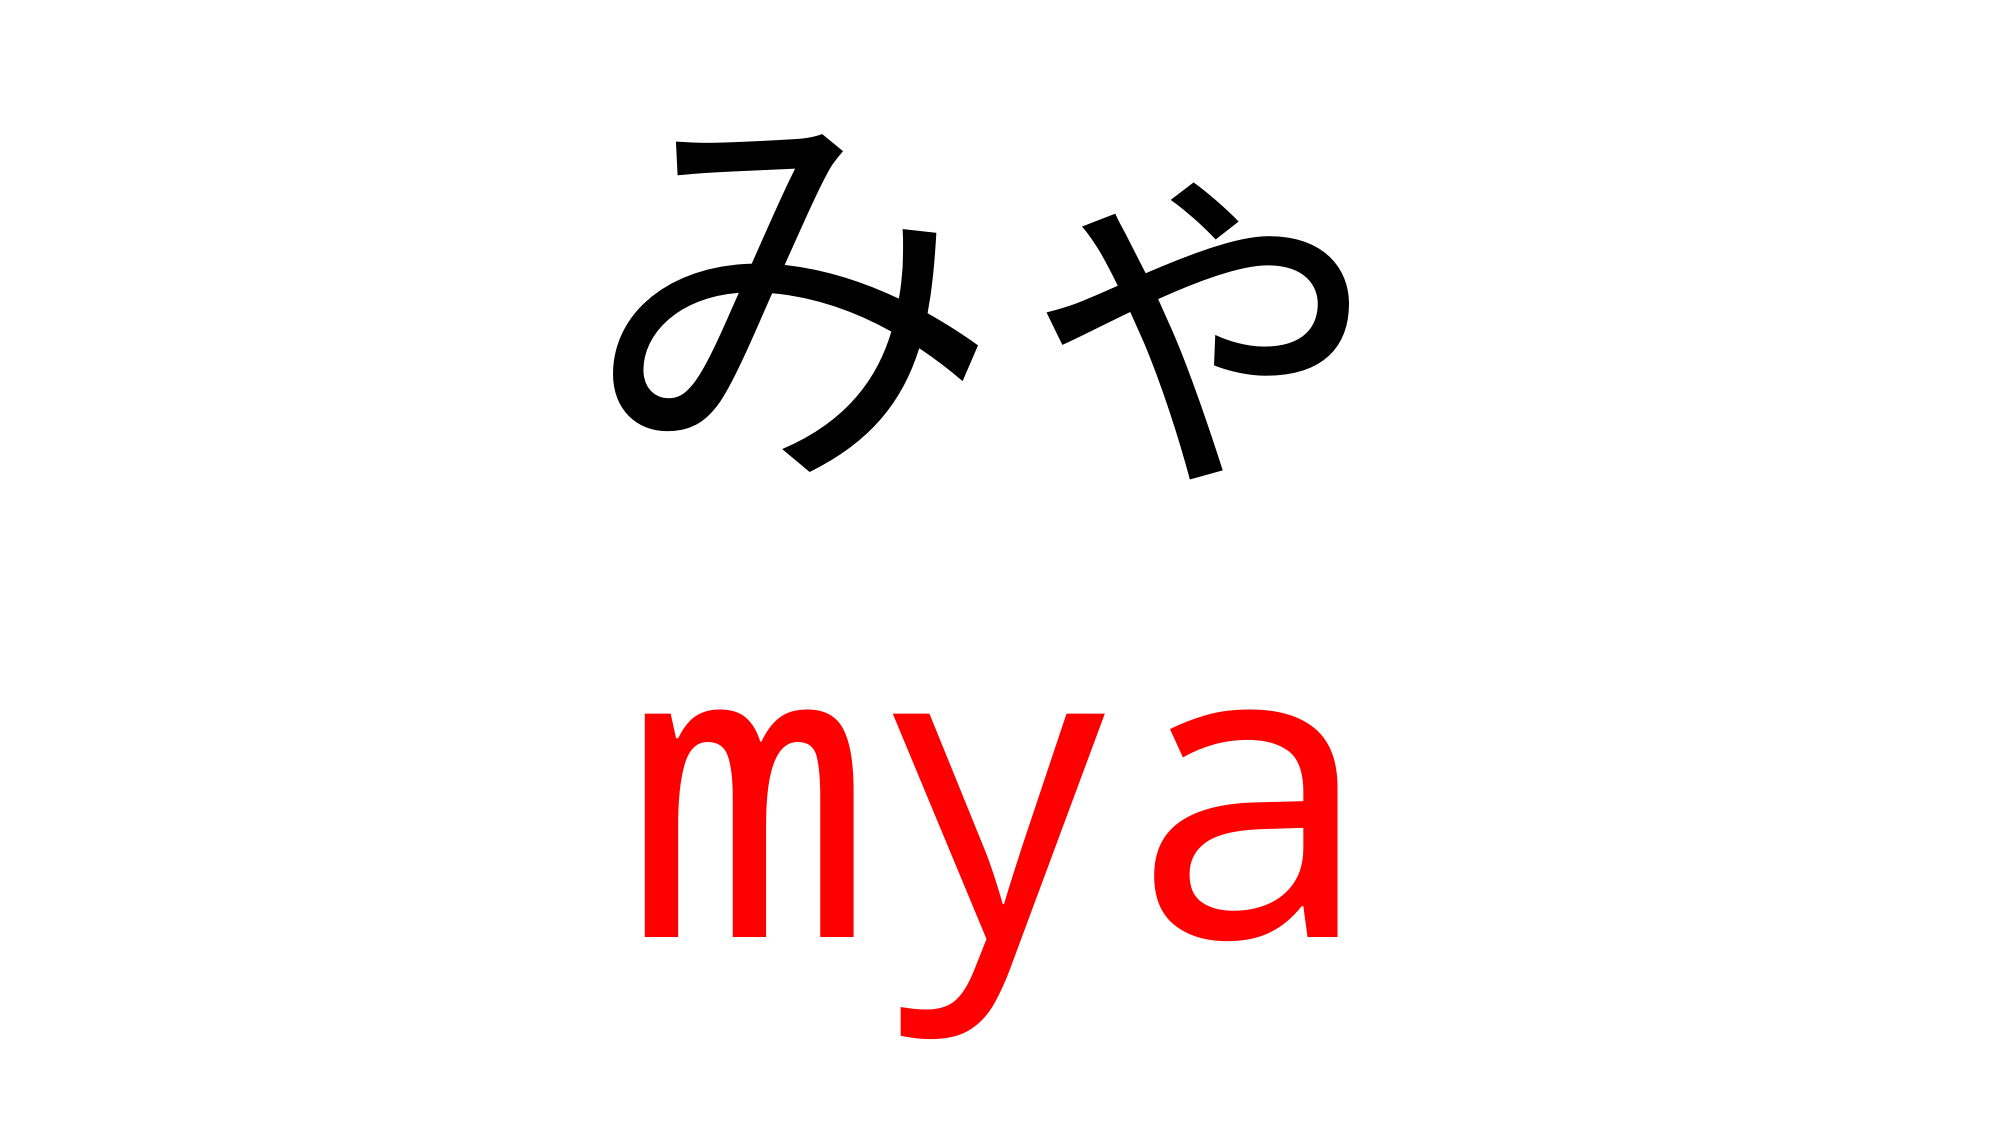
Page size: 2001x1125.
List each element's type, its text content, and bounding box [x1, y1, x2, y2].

text_box mya [249, 562, 1750, 1036]
title みゃ [249, 71, 1750, 545]
